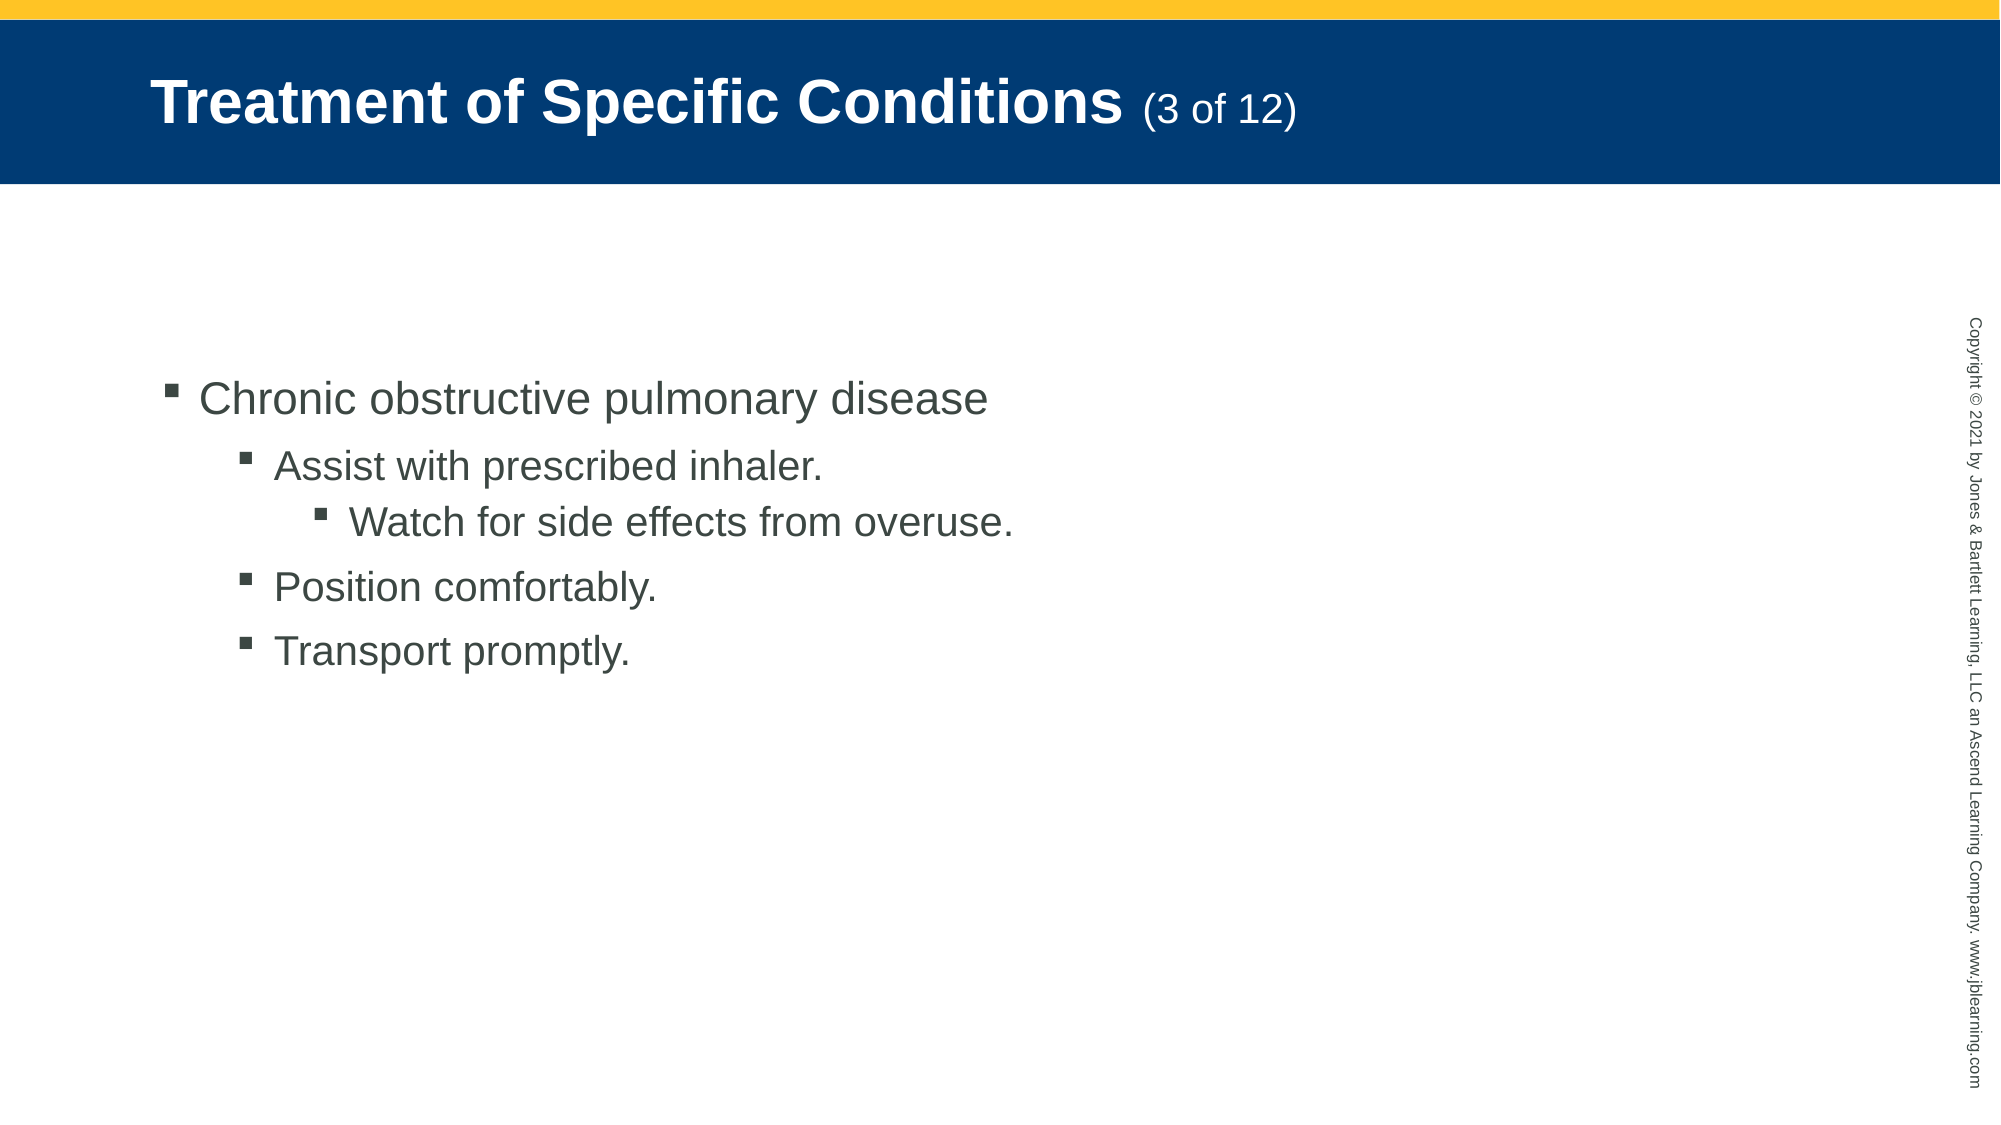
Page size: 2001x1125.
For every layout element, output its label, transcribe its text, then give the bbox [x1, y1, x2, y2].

list Chronic obstructive pulmonary disease Assist with prescribed inhaler. Watch for side effects from overuse. Position comfortably. Transport promptly. [146, 361, 1859, 1016]
title Treatment of Specific Conditions (3 of 12) [0, 19, 2000, 185]
